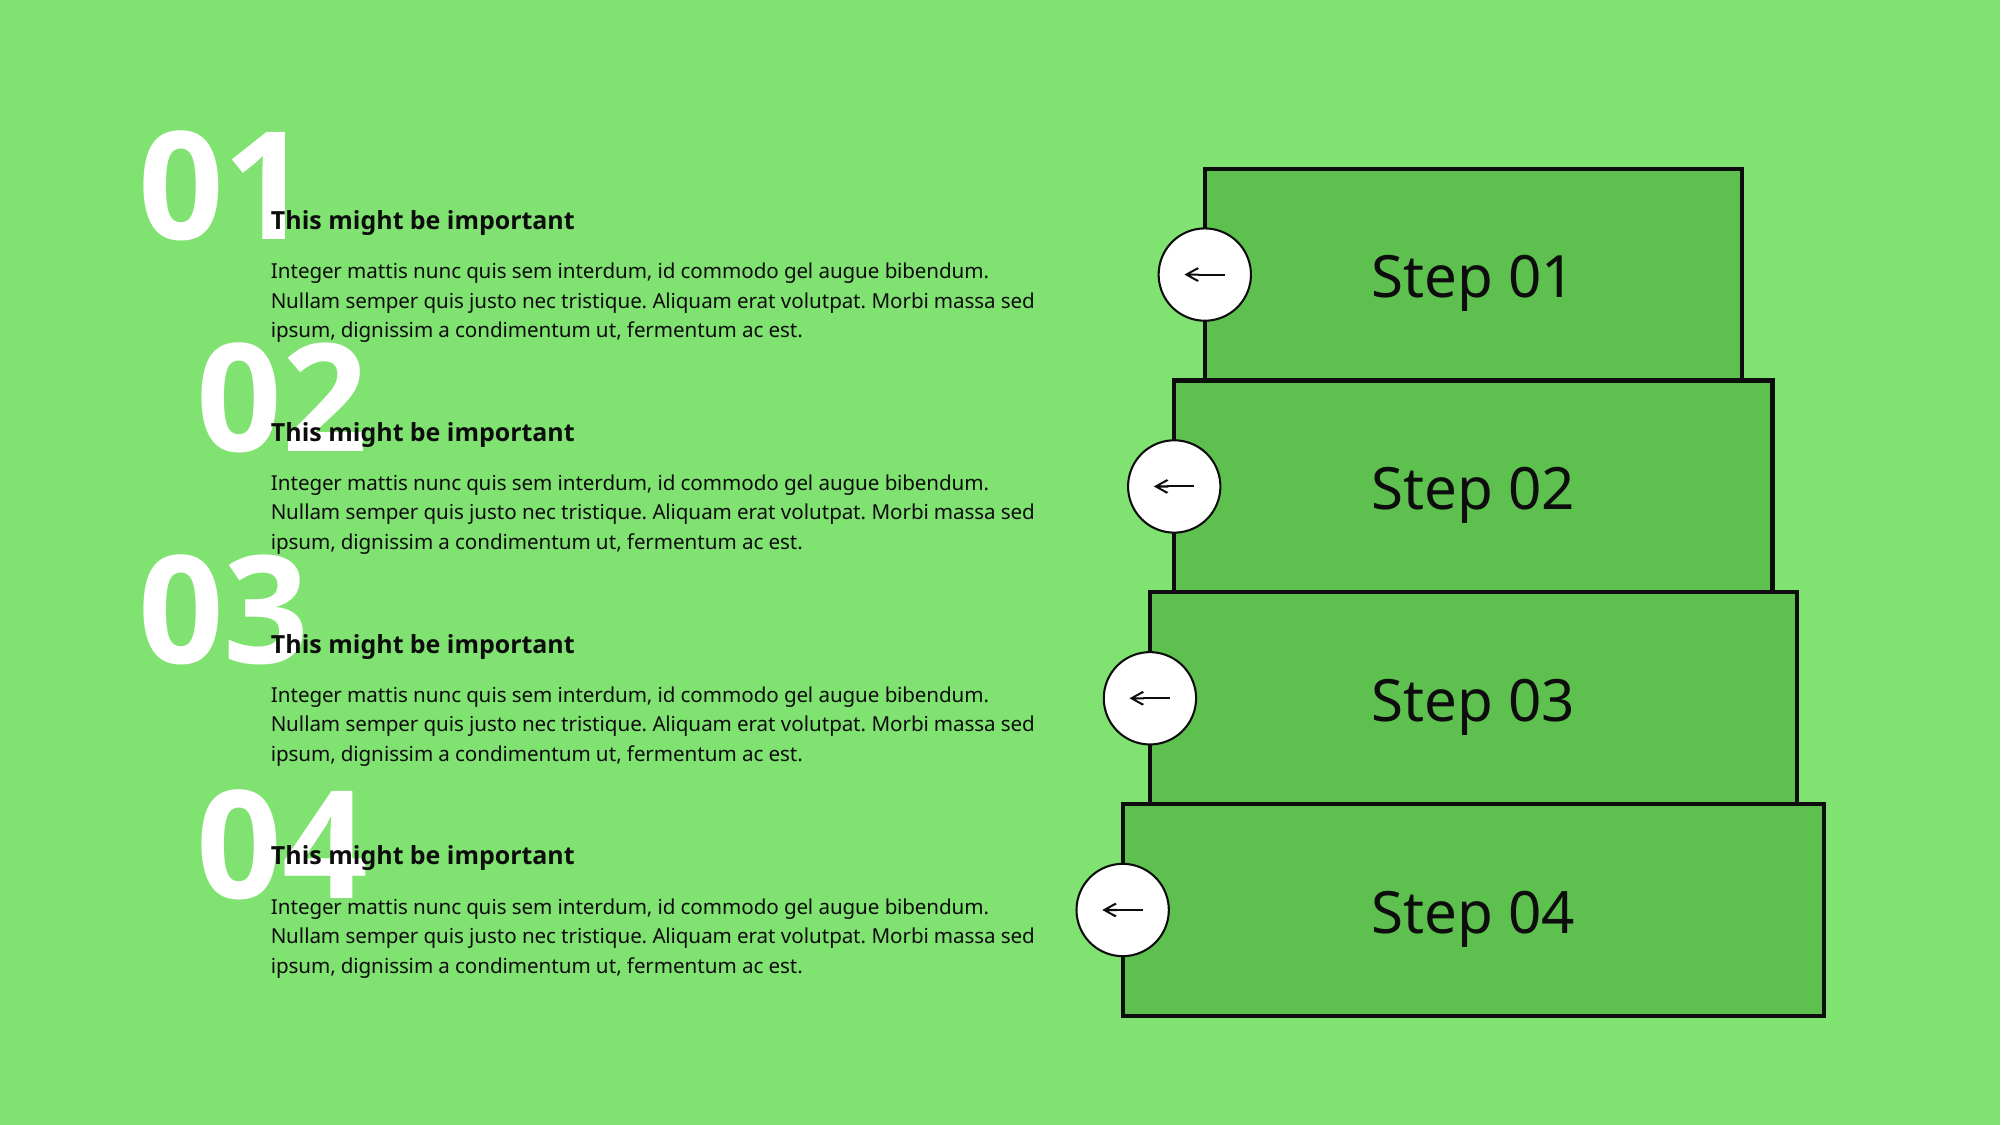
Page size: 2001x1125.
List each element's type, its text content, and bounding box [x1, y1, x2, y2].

list 04 [124, 761, 441, 958]
list 02 [124, 314, 441, 512]
text_box Step 03 [1149, 591, 1798, 803]
text_box Step 04 [1122, 803, 1825, 1017]
list This might be important [255, 200, 1057, 246]
list 01 [65, 102, 383, 300]
list This might be important [255, 835, 1057, 881]
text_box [1103, 652, 1197, 745]
list This might be important [255, 624, 1057, 669]
list 03 [65, 526, 383, 723]
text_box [1076, 863, 1169, 957]
list Integer mattis nunc quis sem interdum, id commodo gel augue bibendum. Nullam semper quis justo nec tristique. Aliquam erat volutpat. Morbi massa sed ipsum, dignissim a condimentum ut, fermentum ac est. [255, 458, 1057, 562]
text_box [1158, 228, 1251, 321]
list This might be important [255, 412, 1057, 458]
list Integer mattis nunc quis sem interdum, id commodo gel augue bibendum. Nullam semper quis justo nec tristique. Aliquam erat volutpat. Morbi massa sed ipsum, dignissim a condimentum ut, fermentum ac est. [255, 881, 1057, 985]
list Integer mattis nunc quis sem interdum, id commodo gel augue bibendum. Nullam semper quis justo nec tristique. Aliquam erat volutpat. Morbi massa sed ipsum, dignissim a condimentum ut, fermentum ac est. [255, 669, 1057, 773]
text_box Step 02 [1173, 380, 1773, 591]
text_box Step 01 [1204, 168, 1743, 380]
list Integer mattis nunc quis sem interdum, id commodo gel augue bibendum. Nullam semper quis justo nec tristique. Aliquam erat volutpat. Morbi massa sed ipsum, dignissim a condimentum ut, fermentum ac est. [255, 246, 1057, 350]
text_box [1127, 440, 1221, 533]
